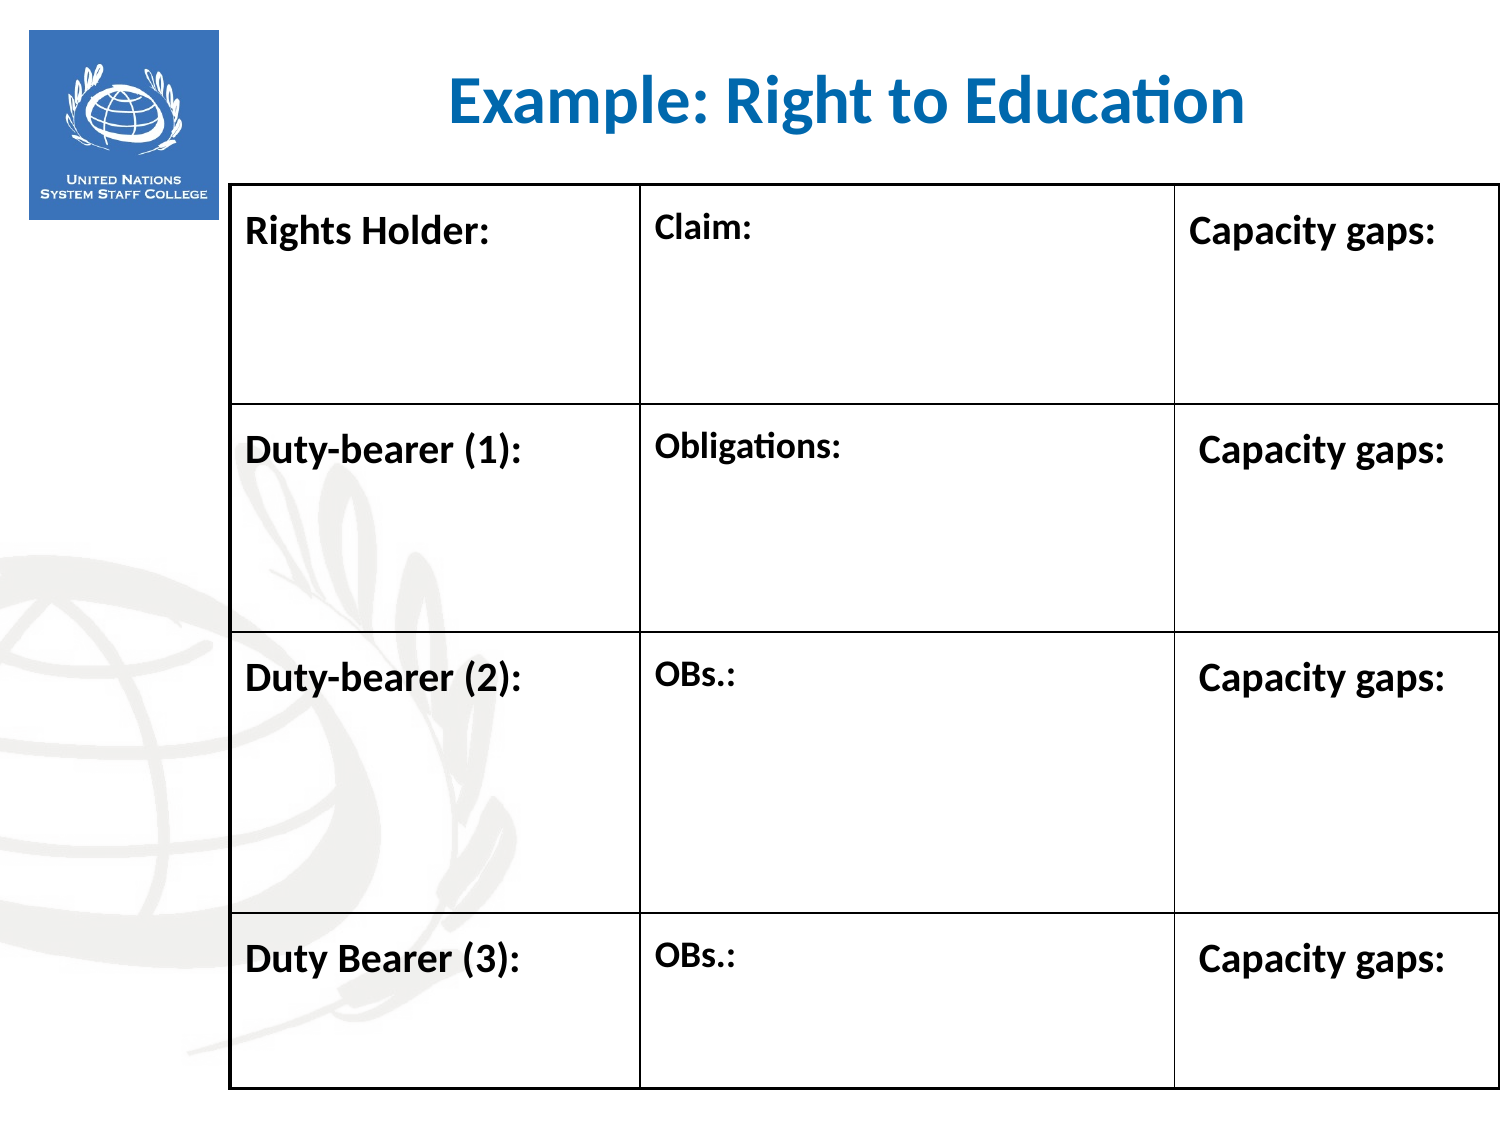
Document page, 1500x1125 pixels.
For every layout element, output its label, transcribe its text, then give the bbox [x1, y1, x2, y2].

table_cell Capacity gaps: [1175, 914, 1498, 1087]
table_cell Capacity gaps: [1175, 405, 1498, 631]
table_cell Duty Bearer (3): [232, 914, 639, 1087]
table_cell Duty-bearer (1): [232, 405, 639, 631]
picture [29, 30, 219, 220]
table_cell Capacity gaps: [1175, 633, 1498, 912]
table_cell OBs.: [641, 633, 1174, 912]
table_header Claim: [641, 186, 1174, 403]
title Example: Right to Education [196, 0, 1500, 192]
table_header Rights Holder: [232, 186, 639, 403]
table_cell OBs.: [641, 914, 1174, 1087]
table_cell Duty-bearer (2): [232, 633, 639, 912]
table_header Capacity gaps: [1175, 186, 1498, 403]
table_cell Obligations: [641, 405, 1174, 631]
